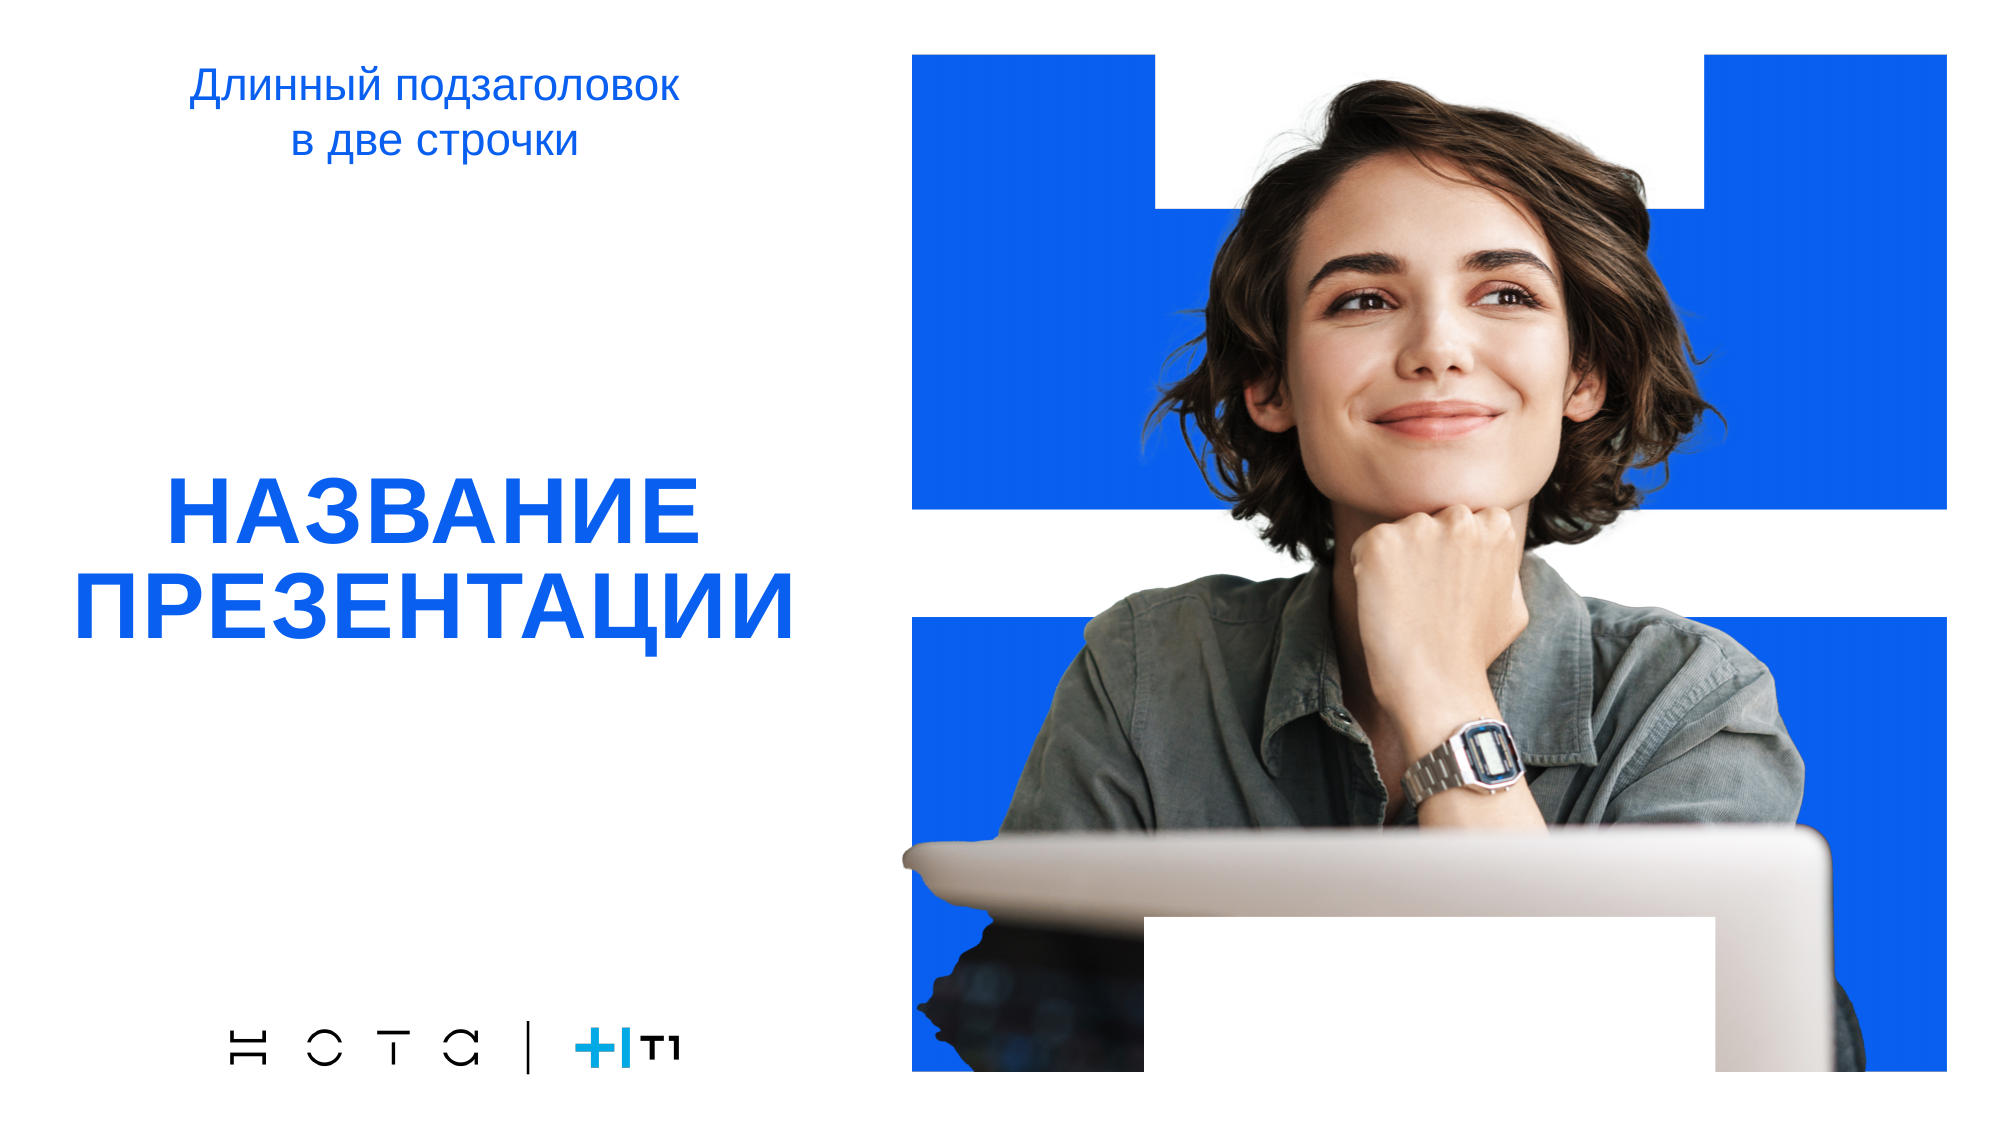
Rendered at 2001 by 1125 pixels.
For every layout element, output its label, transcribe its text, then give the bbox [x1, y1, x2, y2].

list Длинный подзаголовок в две строчки [0, 54, 870, 166]
title Название презентации [0, 463, 870, 662]
picture [230, 1020, 679, 1075]
picture [856, 33, 1978, 1072]
